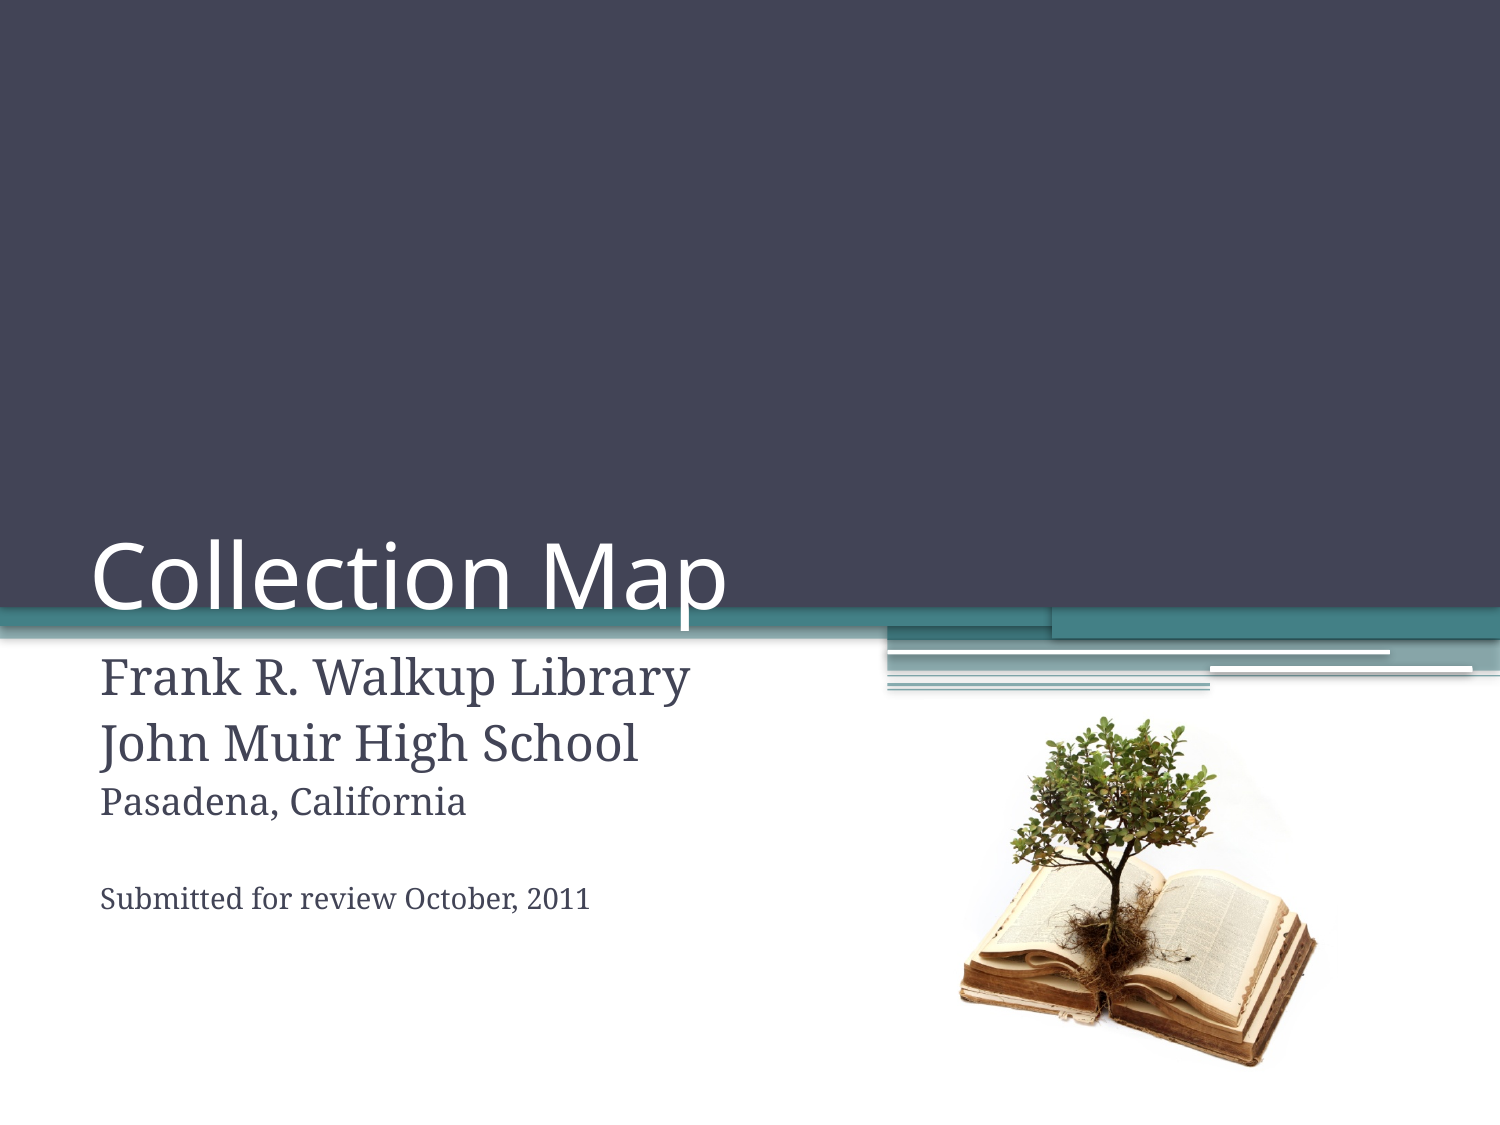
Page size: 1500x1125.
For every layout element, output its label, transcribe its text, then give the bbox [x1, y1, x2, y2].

title Collection Map [75, 394, 1463, 636]
picture [924, 699, 1338, 1084]
subtitle Frank R. Walkup Library John Muir High School Pasadena, California Submitted for review October, 2011 [75, 637, 888, 925]
